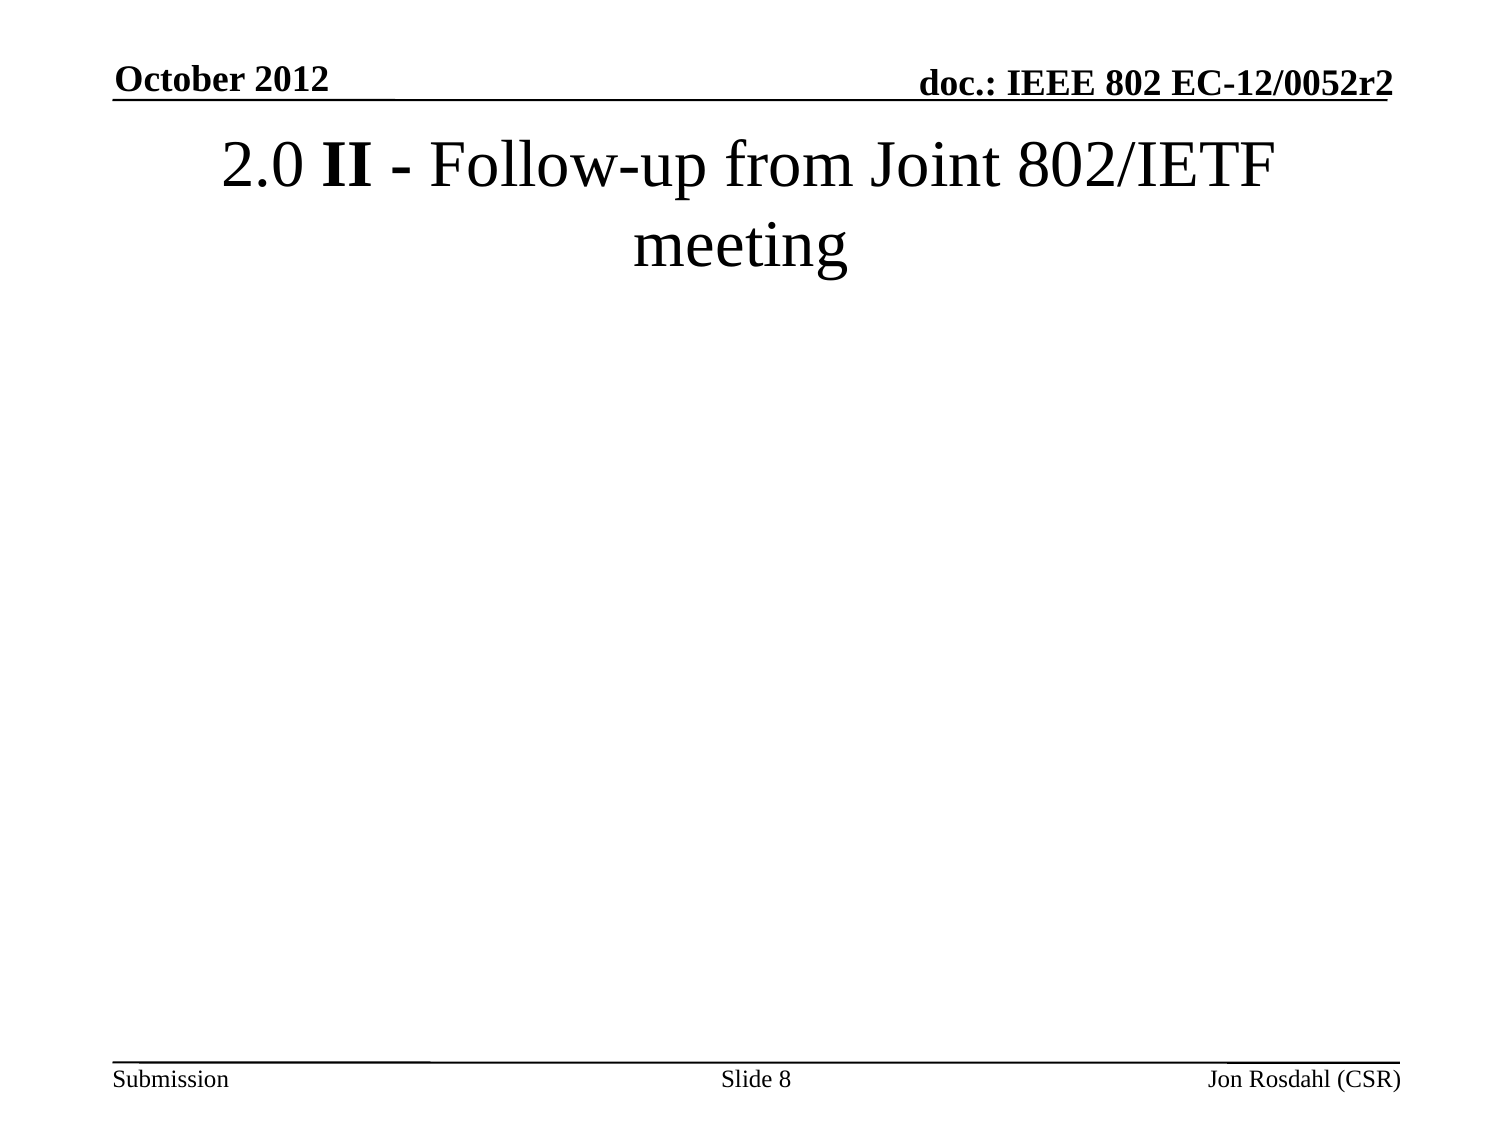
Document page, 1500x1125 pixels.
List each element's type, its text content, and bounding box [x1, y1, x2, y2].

footer Jon Rosdahl (CSR) [878, 1061, 1402, 1093]
title 2.0 II - Follow-up from Joint 802/IETF meeting [112, 112, 1388, 288]
slide_number Slide 8 [712, 1061, 800, 1123]
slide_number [114, 54, 423, 100]
